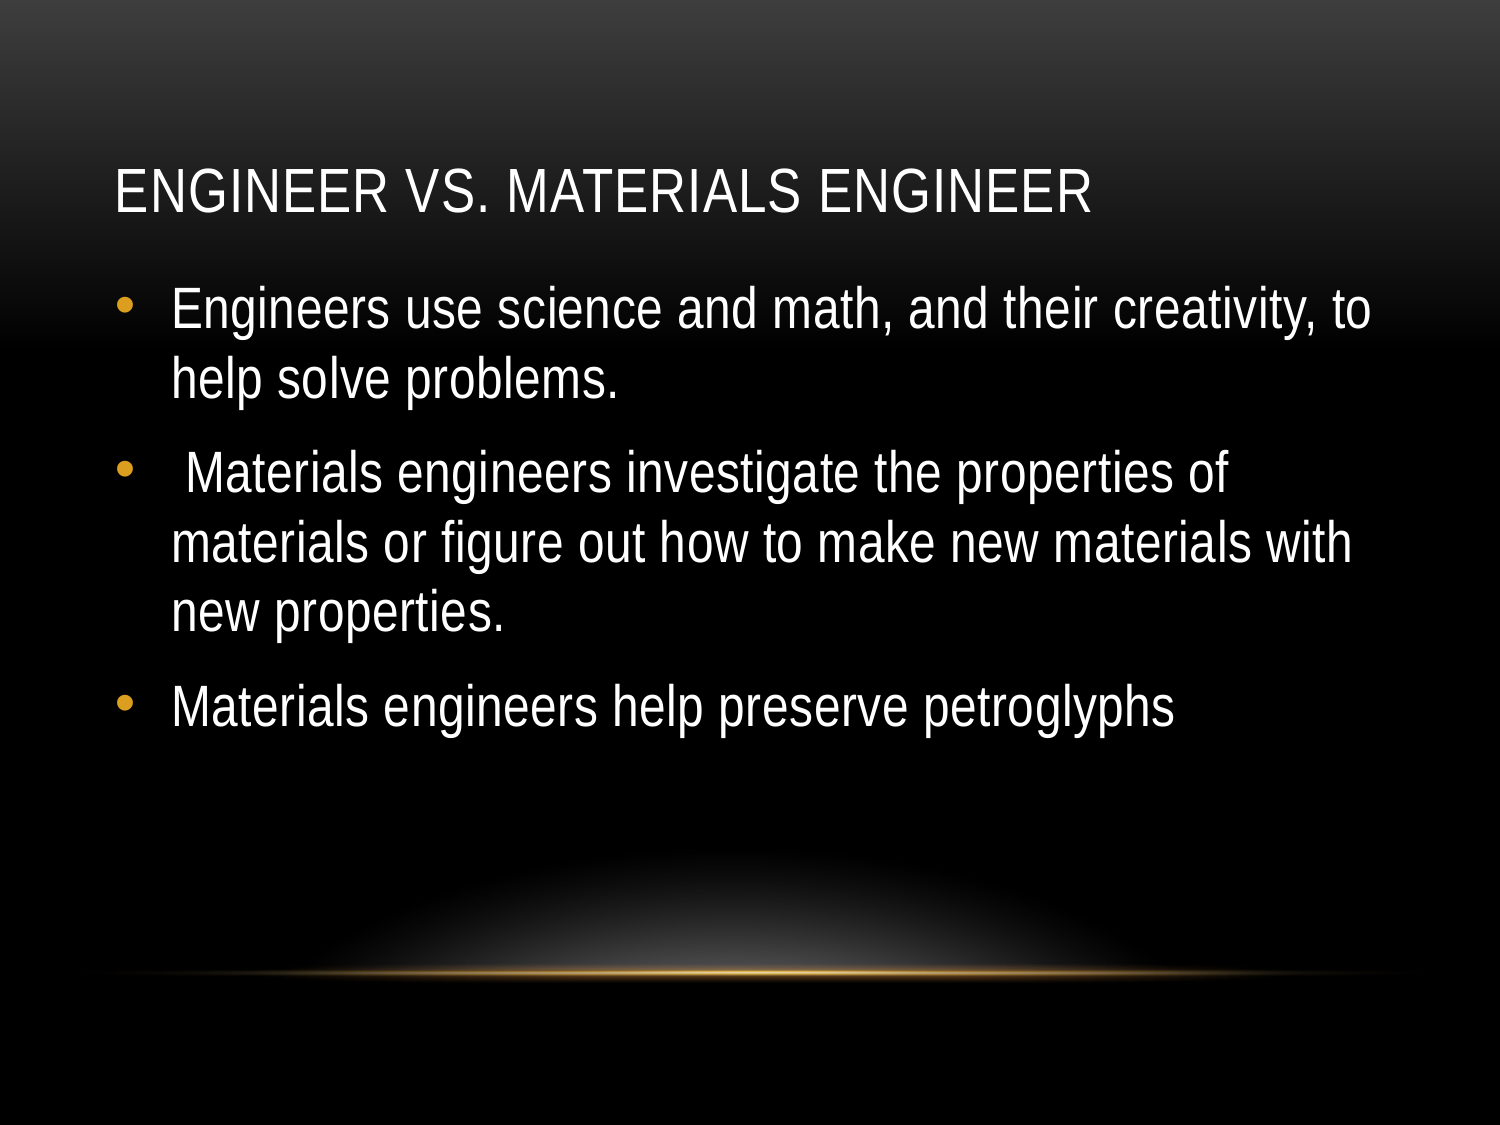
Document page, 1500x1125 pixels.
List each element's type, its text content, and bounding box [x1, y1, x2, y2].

title Engineer vs. Materials engineer [99, 45, 1400, 233]
list Engineers use science and math, and their creativity, to help solve problems. Materials engineers investigate the properties of materials or figure out how to make new materials with new properties. Materials engineers help preserve petroglyphs [99, 262, 1400, 938]
picture [0, 0, 1500, 1125]
